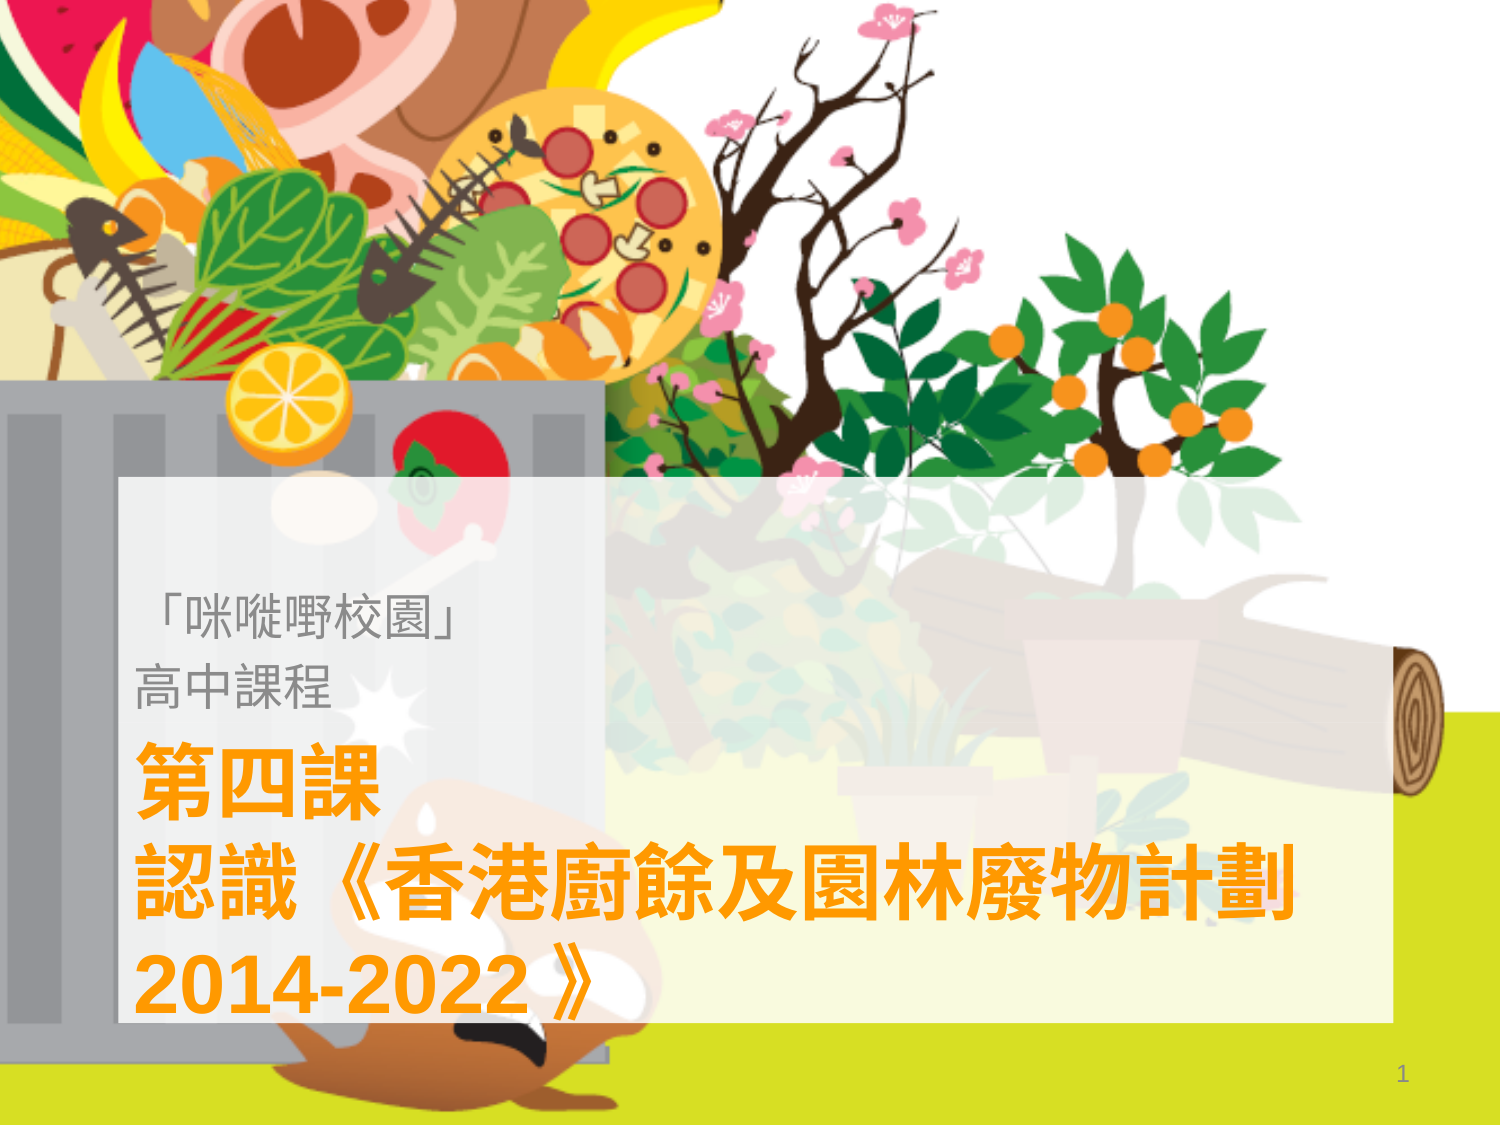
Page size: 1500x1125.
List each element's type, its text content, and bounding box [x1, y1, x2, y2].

picture [0, 0, 1500, 1125]
list 「咪嘥嘢校園」 高中課程 [118, 476, 1394, 724]
title 第四課 認識《香港廚餘及園林廢物計劃2014-2022》 [118, 724, 1394, 1024]
slide_number 1 [1074, 1042, 1425, 1103]
